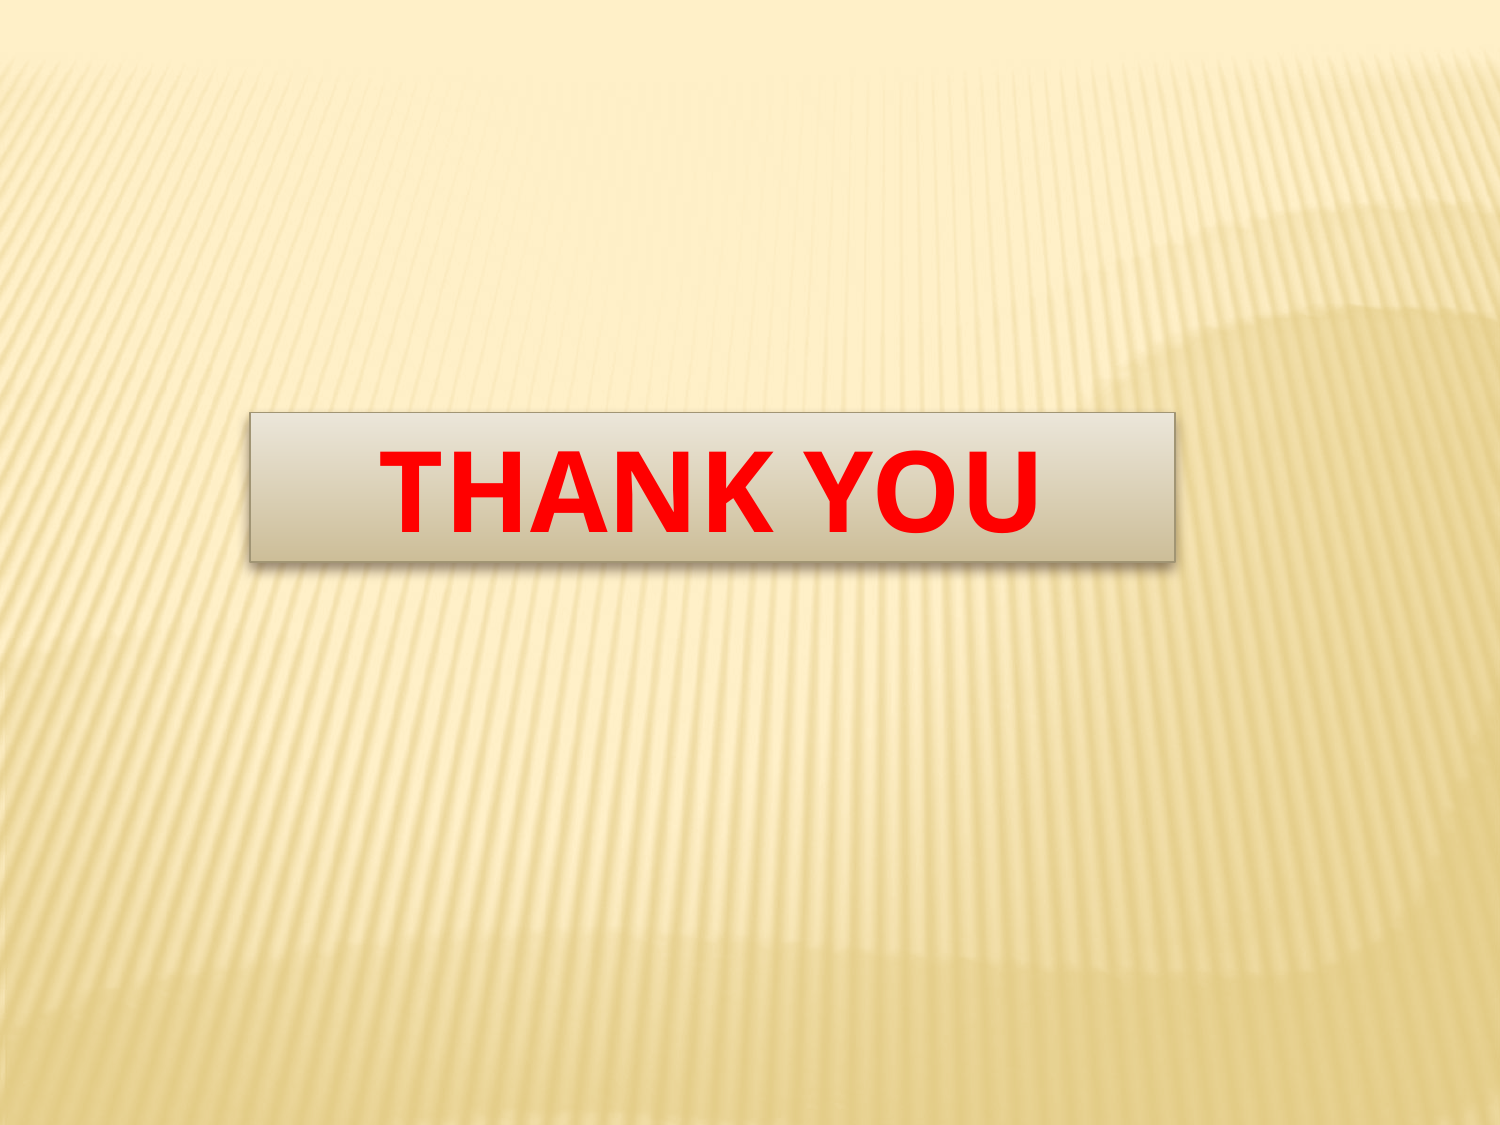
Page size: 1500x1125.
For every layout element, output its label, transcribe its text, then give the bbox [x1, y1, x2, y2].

text_box THANK YOU [249, 412, 1176, 563]
